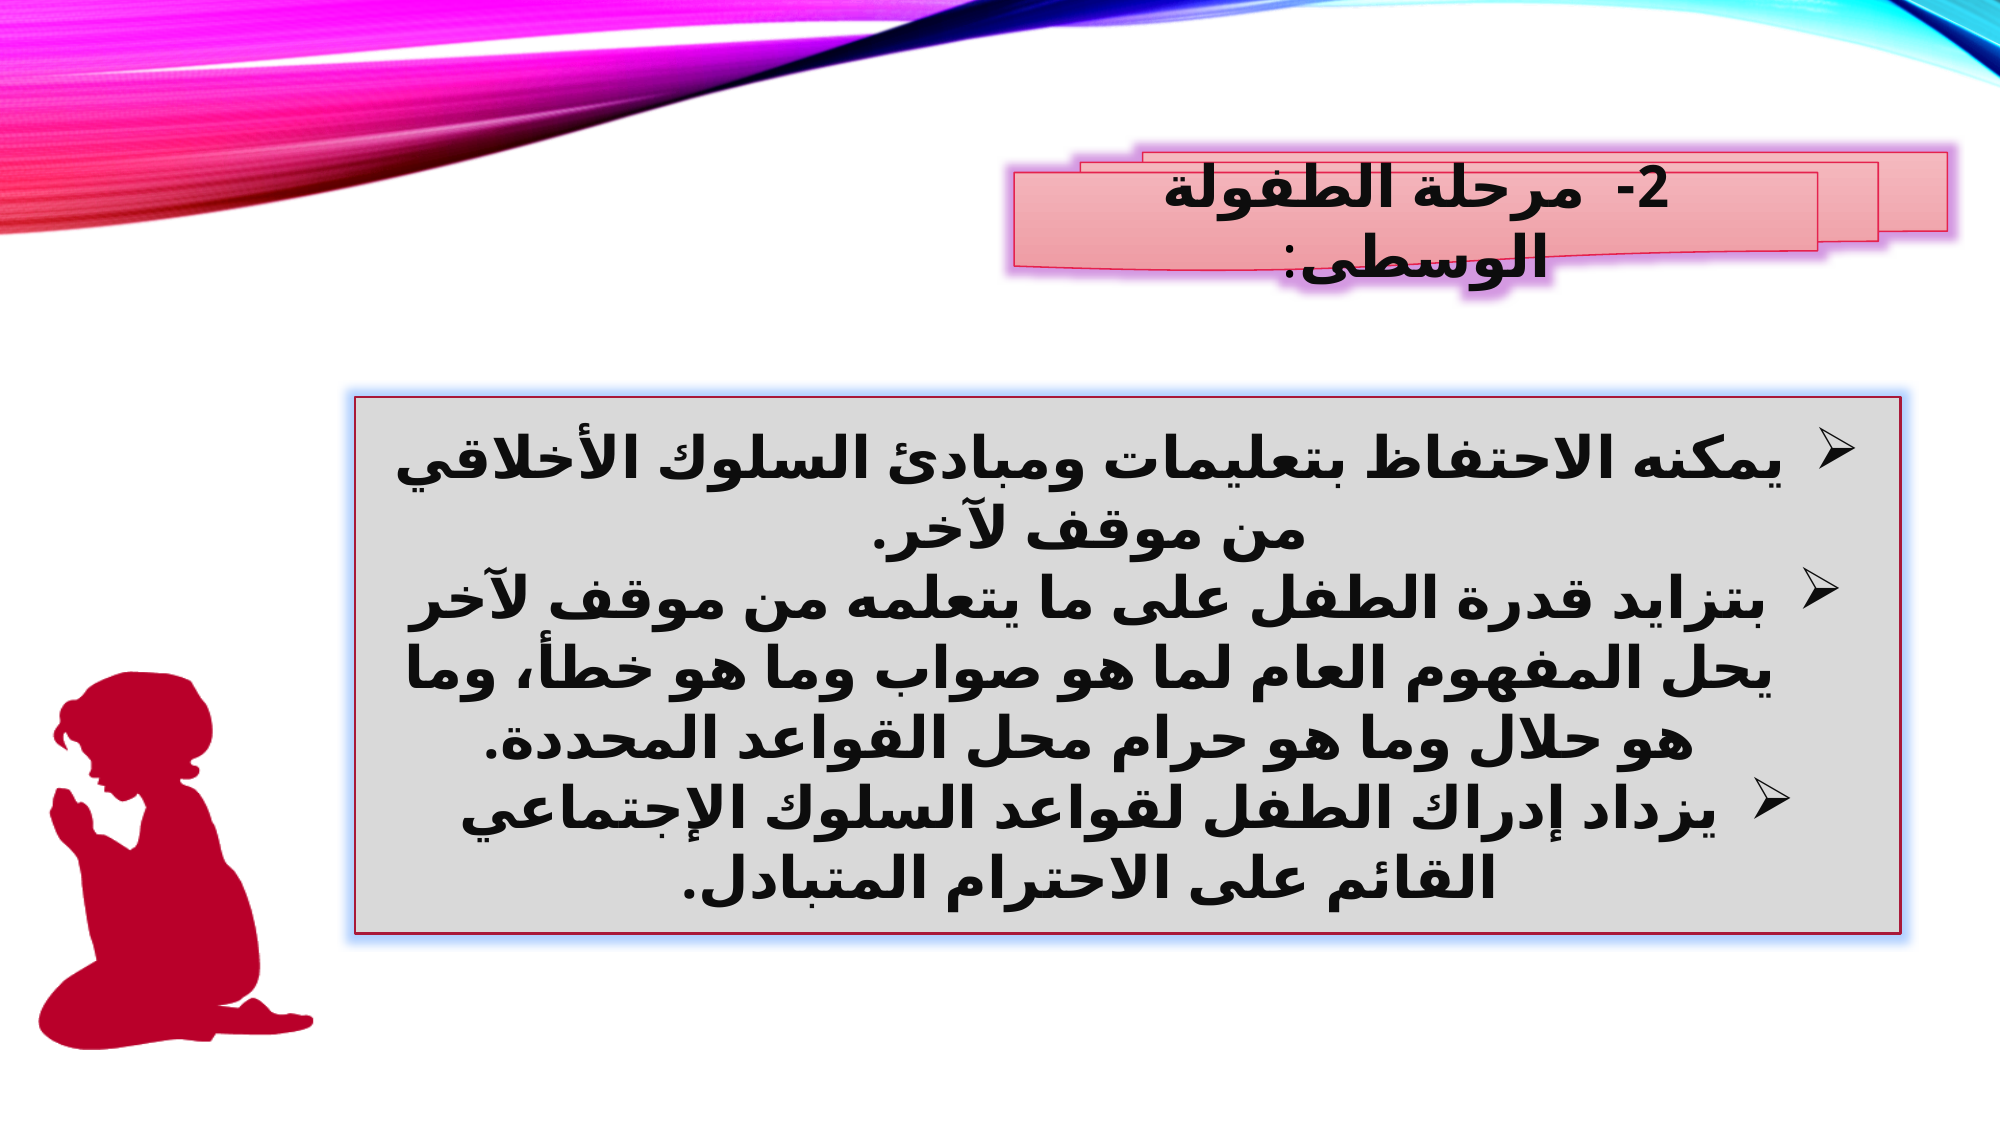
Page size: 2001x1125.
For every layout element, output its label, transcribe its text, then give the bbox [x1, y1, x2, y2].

picture [1910, 0, 2000, 45]
picture [38, 671, 317, 1051]
picture [0, 0, 2000, 237]
text_box 2- مرحلة الطفولة الوسطى: [1013, 151, 1949, 272]
text_box يمكنه الاحتفاظ بتعليمات ومبادئ السلوك الأخلاقي من موقف لآخر. بتزايد قدرة الطفل على ما يتعلمه من موقف لآخر يحل المفهوم العام لما هو صواب وما هو خطأ، وما هو حلال وما هو حرام محل القواعد المحددة. يزداد إدراك الطفل لقواعد السلوك الإجتماعي القائم على الاحترام المتبادل. [354, 396, 1902, 935]
picture [1890, 0, 2000, 75]
